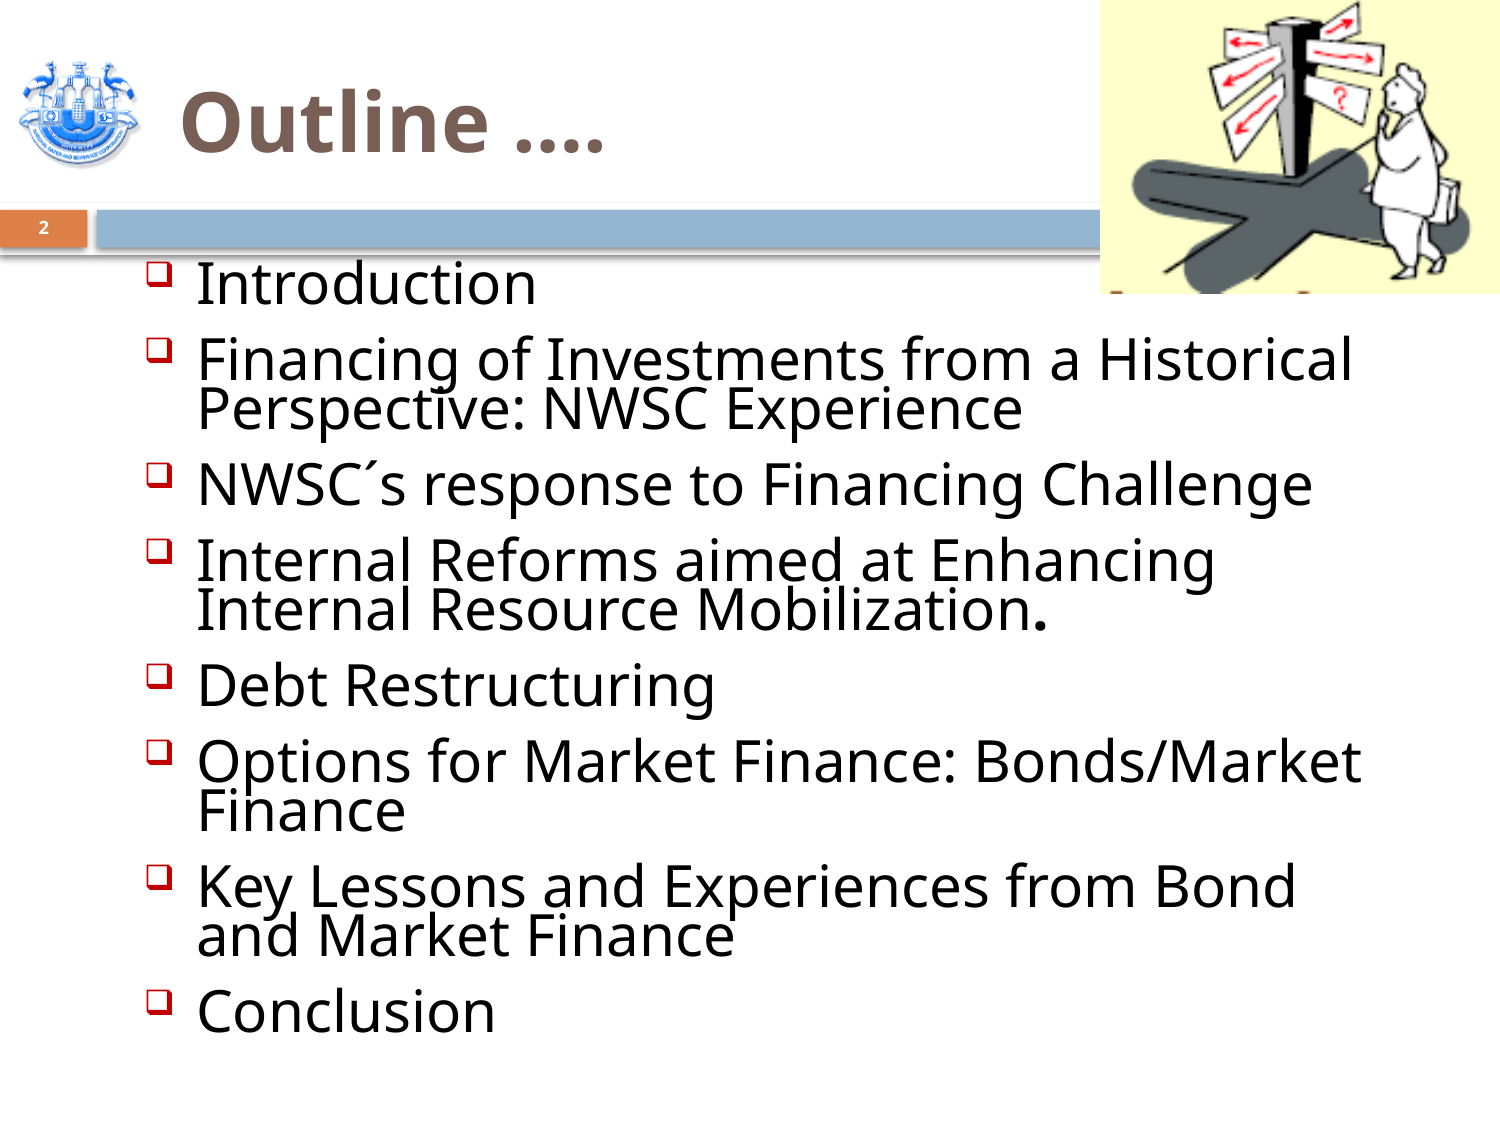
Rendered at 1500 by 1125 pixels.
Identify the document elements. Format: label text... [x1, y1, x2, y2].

title Outline …. [163, 37, 1094, 201]
slide_number 2 [0, 208, 88, 249]
list Introduction Financing of Investments from a Historical Perspective: NWSC Experience NWSC´s response to Financing Challenge Internal Reforms aimed at Enhancing Internal Resource Mobilization. Debt Restructuring Options for Market Finance: Bonds/Market Finance Key Lessons and Experiences from Bond and Market Finance Conclusion [128, 257, 1425, 1055]
picture [1100, 0, 1500, 294]
picture [0, 58, 159, 171]
